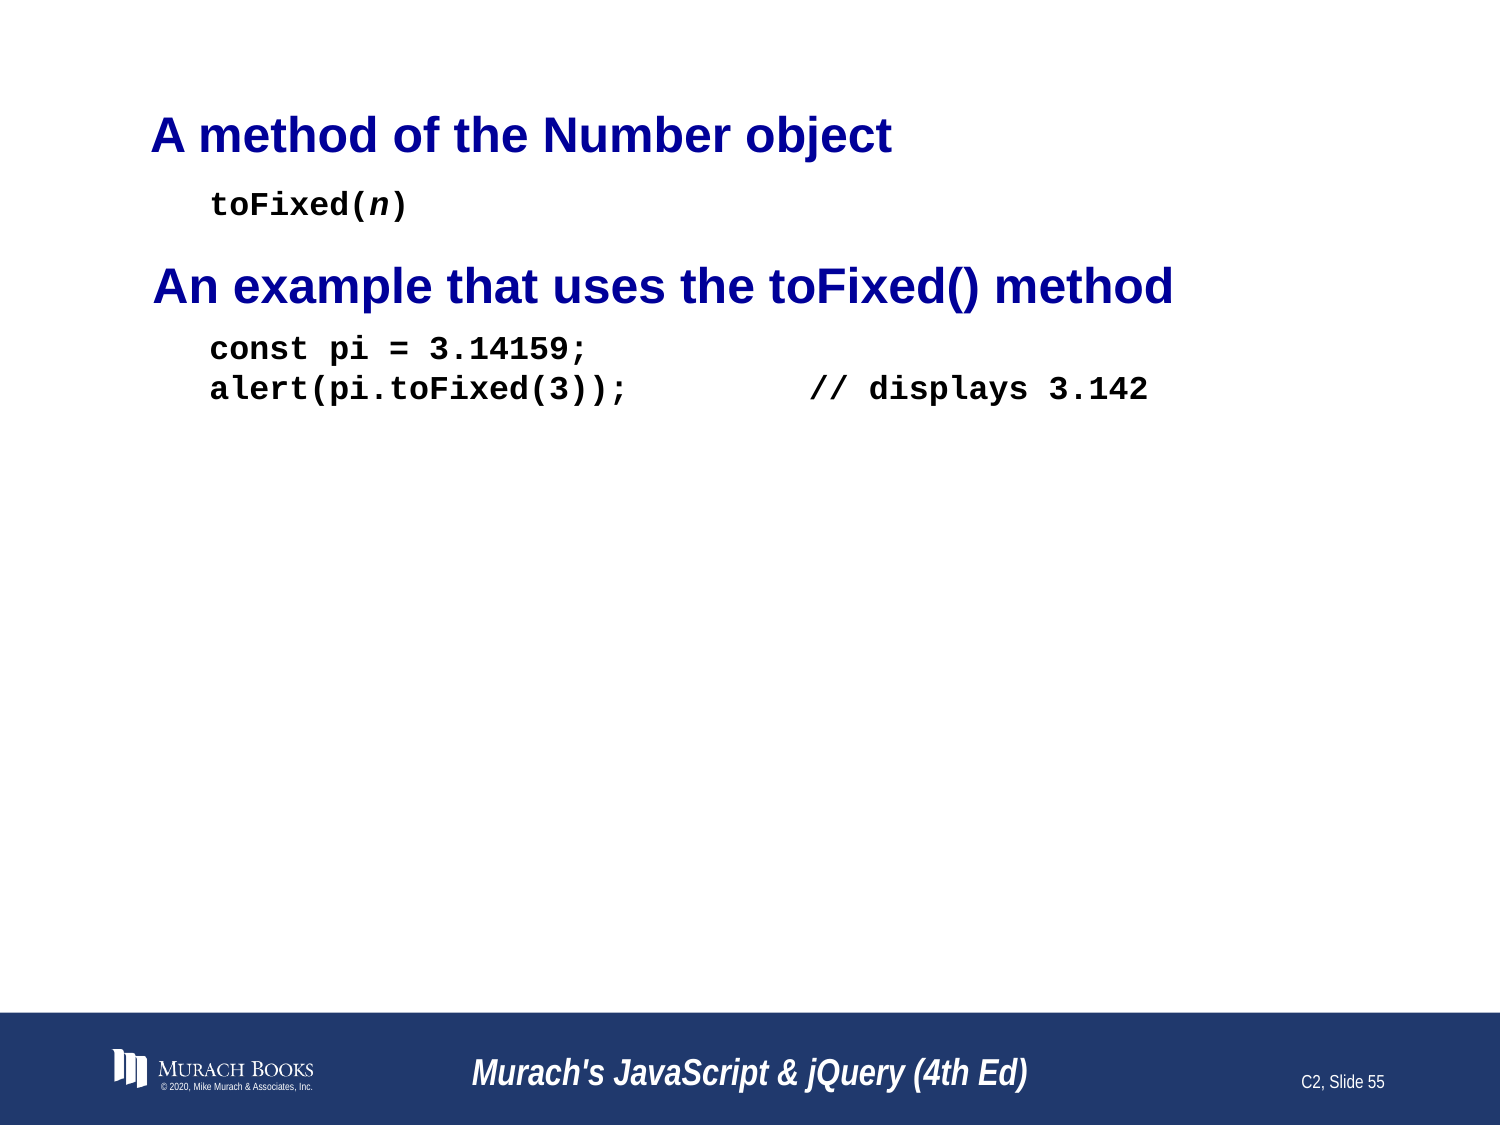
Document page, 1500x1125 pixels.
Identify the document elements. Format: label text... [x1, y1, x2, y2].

slide_number Murach's JavaScript & jQuery (4th Ed) [463, 1025, 1050, 1100]
title A method of the Number object [150, 102, 1350, 164]
slide_number C2, Slide 55 [1087, 1025, 1400, 1100]
footer © 2020, Mike Murach & Associates, Inc. [12, 1025, 463, 1100]
list toFixed(n) An example that uses the toFixed() method const pi = 3.14159; alert(pi.toFixed(3)); // displays 3.142 [137, 174, 1350, 975]
